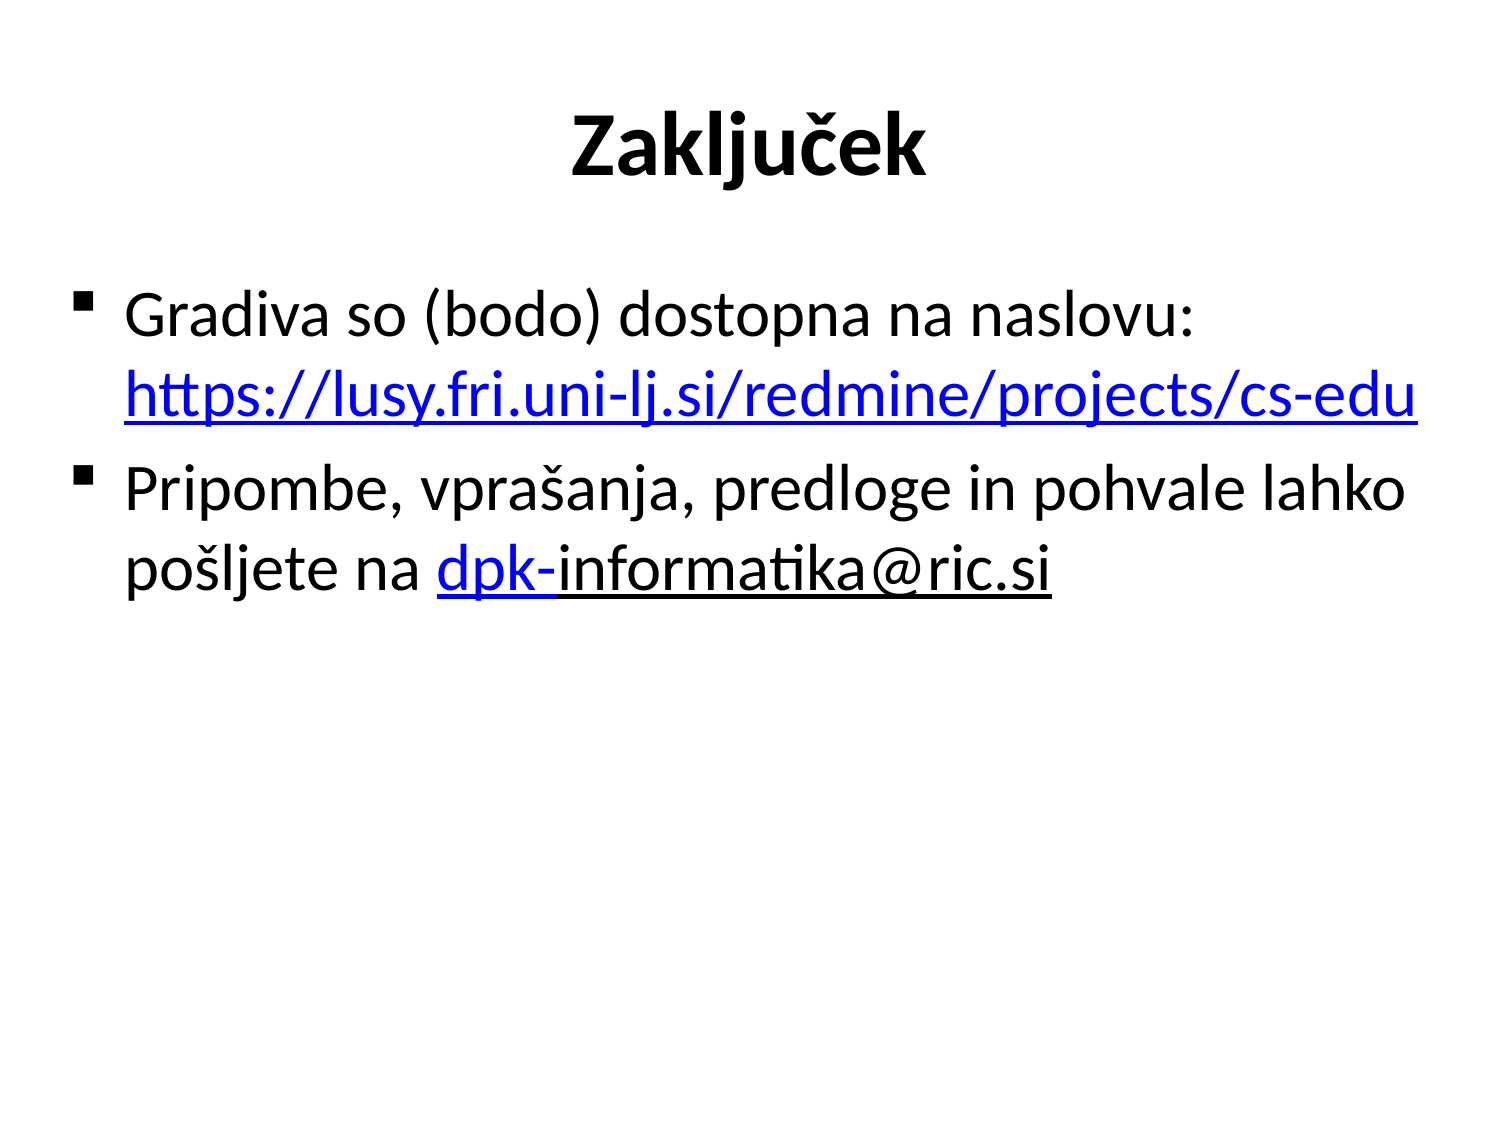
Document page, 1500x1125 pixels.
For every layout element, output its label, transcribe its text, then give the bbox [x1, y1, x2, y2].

title Zaključek [75, 45, 1425, 233]
list Gradiva so (bodo) dostopna na naslovu: https://lusy.fri.uni-lj.si/redmine/projects/cs-edu Pripombe, vprašanja, predloge in pohvale lahko pošljete na dpk-informatika@ric.si [53, 262, 1447, 1005]
